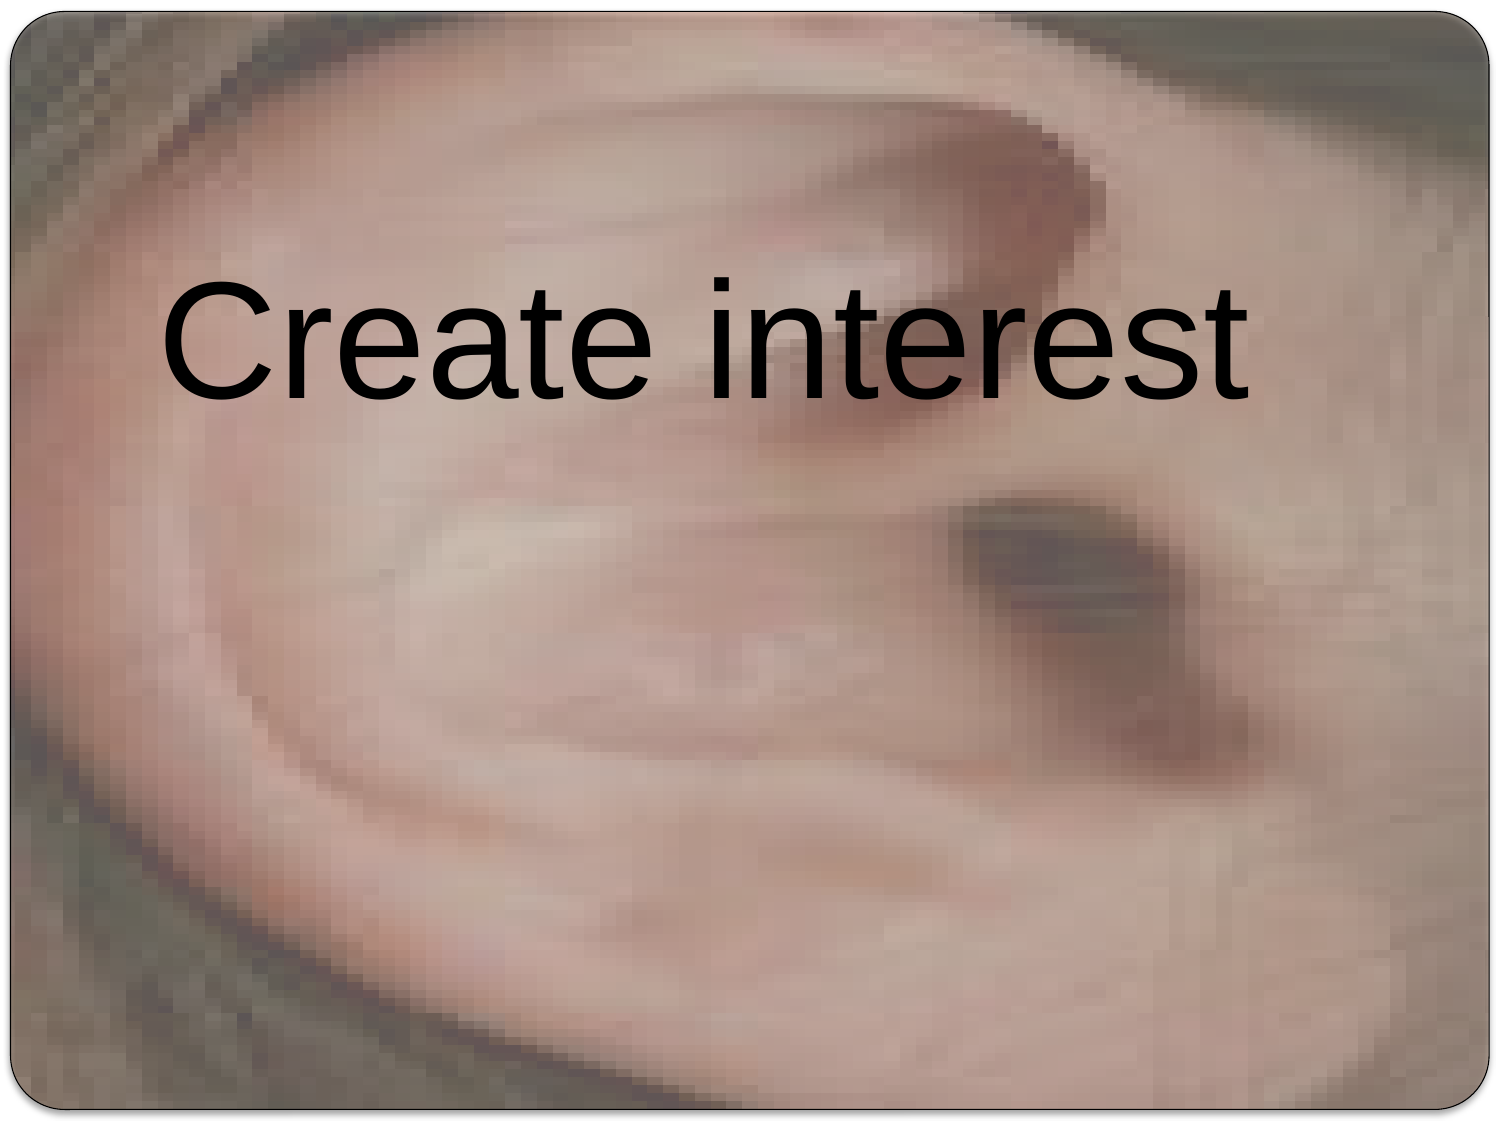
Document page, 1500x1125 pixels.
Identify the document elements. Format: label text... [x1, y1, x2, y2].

text_box Create interest [142, 224, 1267, 440]
